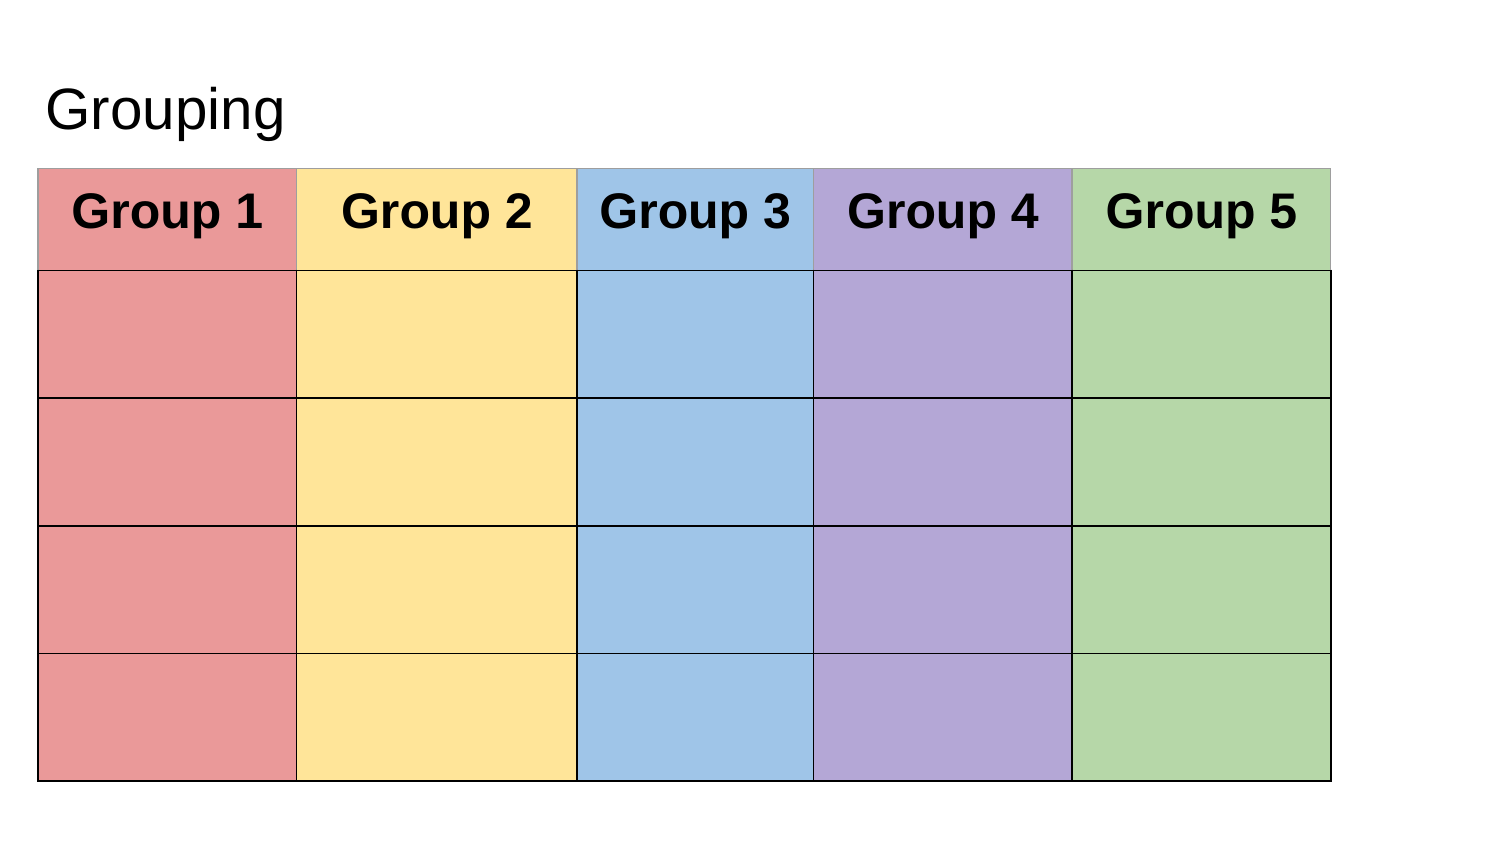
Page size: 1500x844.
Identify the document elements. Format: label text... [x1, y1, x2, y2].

table_cell [1073, 527, 1330, 653]
table_cell [578, 527, 813, 653]
table_cell [39, 654, 296, 780]
table_cell [39, 527, 296, 653]
table_cell [1073, 654, 1330, 780]
table_cell [1073, 399, 1330, 525]
table_cell [814, 271, 1071, 397]
table_header Group 4 [814, 169, 1071, 270]
table_cell [39, 271, 296, 397]
title Grouping [38, 39, 1416, 142]
table_cell [39, 399, 296, 525]
table_cell [297, 399, 576, 525]
table_header Group 5 [1073, 169, 1330, 270]
table_cell [1073, 271, 1330, 397]
table_header Group 3 [578, 169, 813, 270]
table_cell [297, 527, 576, 653]
table_cell [814, 399, 1071, 525]
table_cell [578, 399, 813, 525]
table_cell [578, 654, 813, 780]
table_cell [297, 271, 576, 397]
table_header Group 2 [297, 169, 576, 270]
table_cell [814, 654, 1071, 780]
table_cell [578, 271, 813, 397]
table_cell [297, 654, 576, 780]
table_cell [814, 527, 1071, 653]
table_header Group 1 [39, 169, 296, 270]
